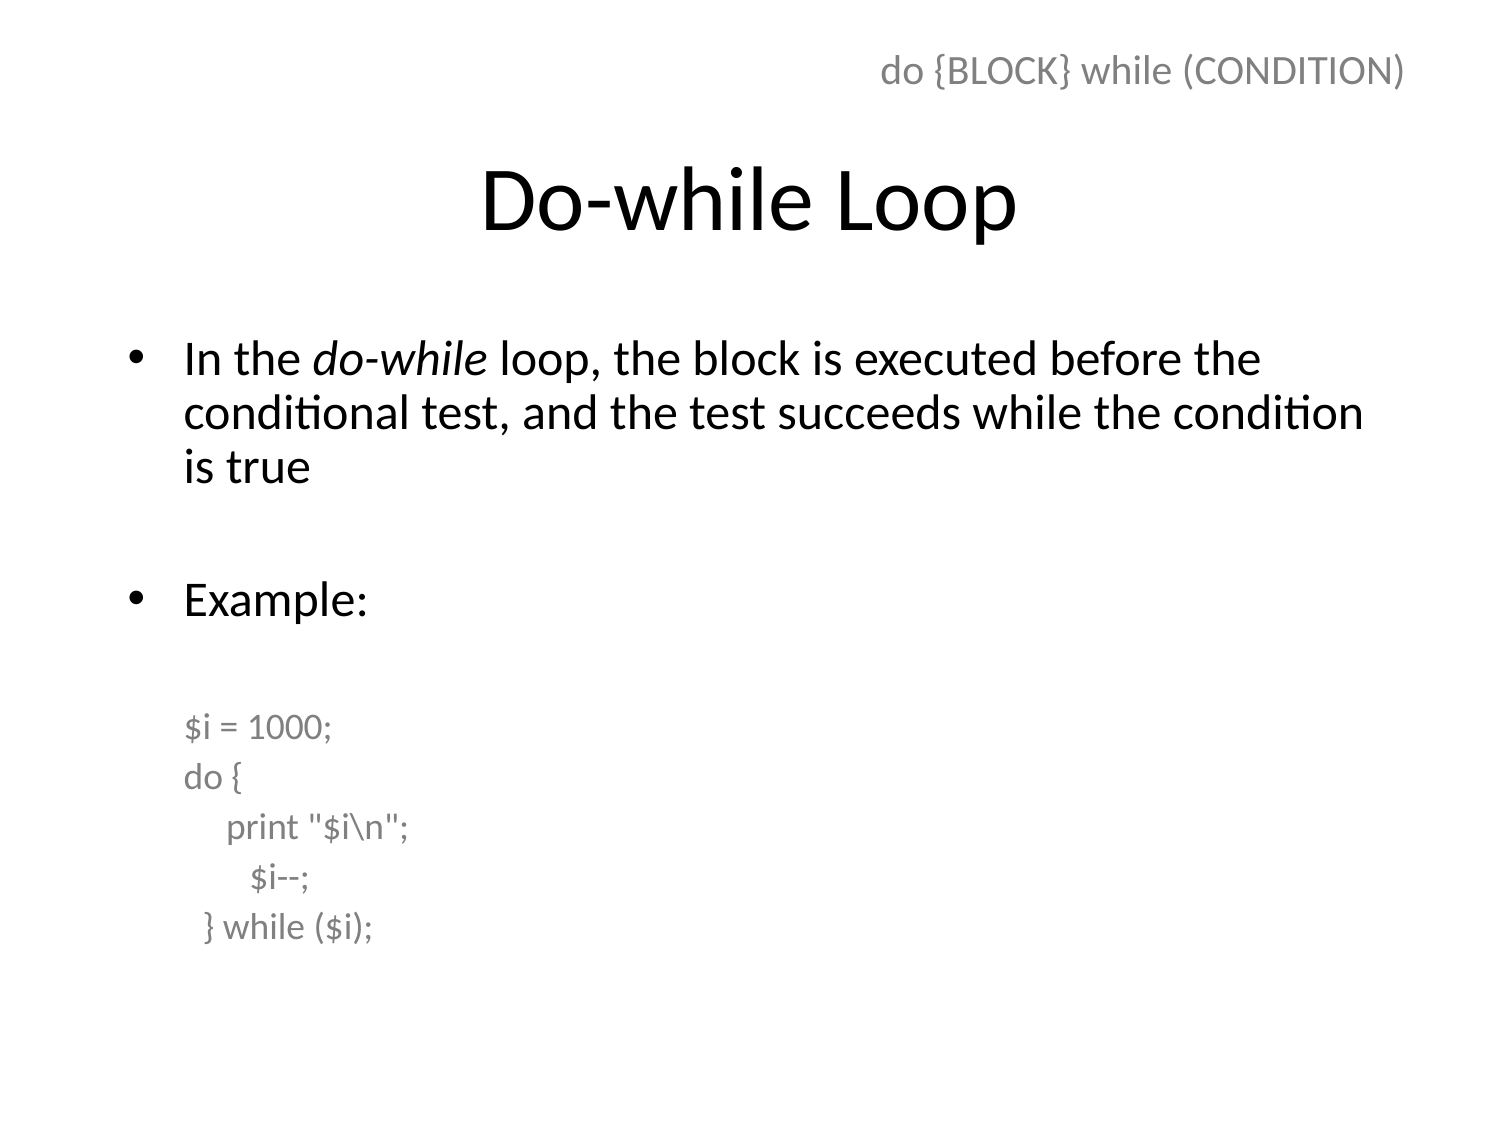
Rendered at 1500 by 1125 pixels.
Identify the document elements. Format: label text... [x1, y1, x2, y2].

text_box do {BLOCK} while (CONDITION) [865, 34, 1422, 101]
title Do-while Loop [112, 99, 1388, 288]
list In the do-while loop, the block is executed before the conditional test, and the test succeeds while the condition is true Example: $i = 1000; do { print "$i\n"; $i--; } while ($i); [112, 324, 1388, 1007]
